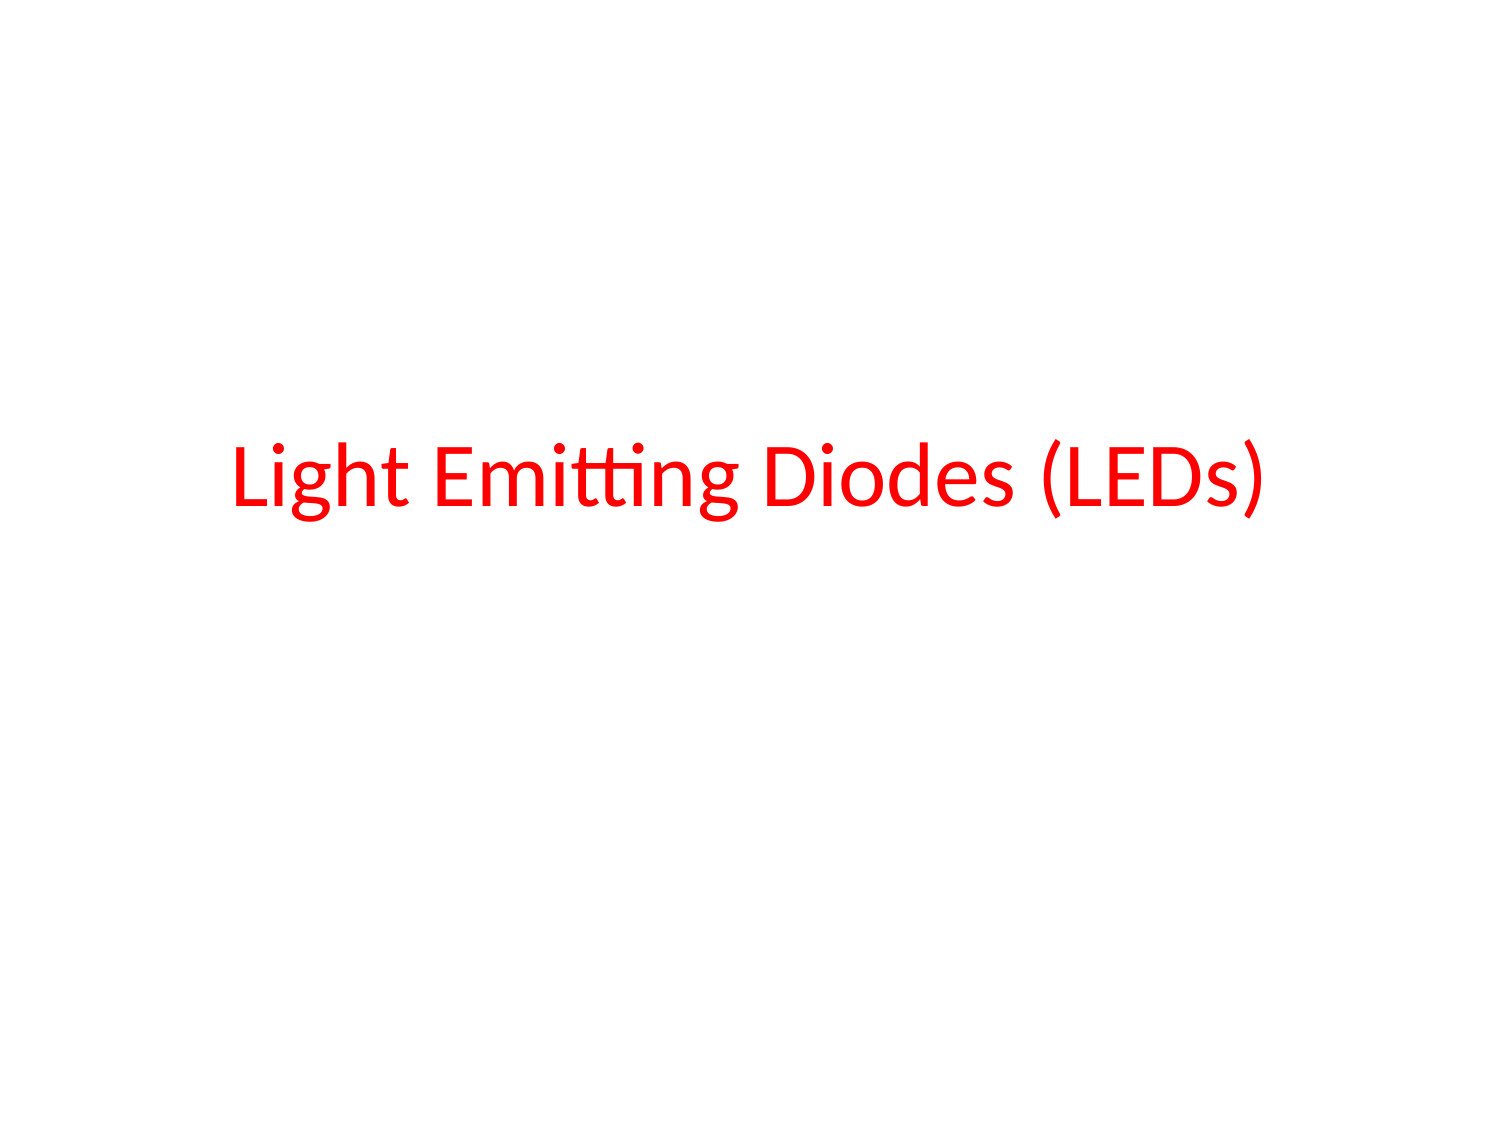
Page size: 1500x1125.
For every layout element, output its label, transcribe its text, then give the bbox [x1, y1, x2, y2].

title Light Emitting Diodes (LEDs) [112, 349, 1388, 591]
